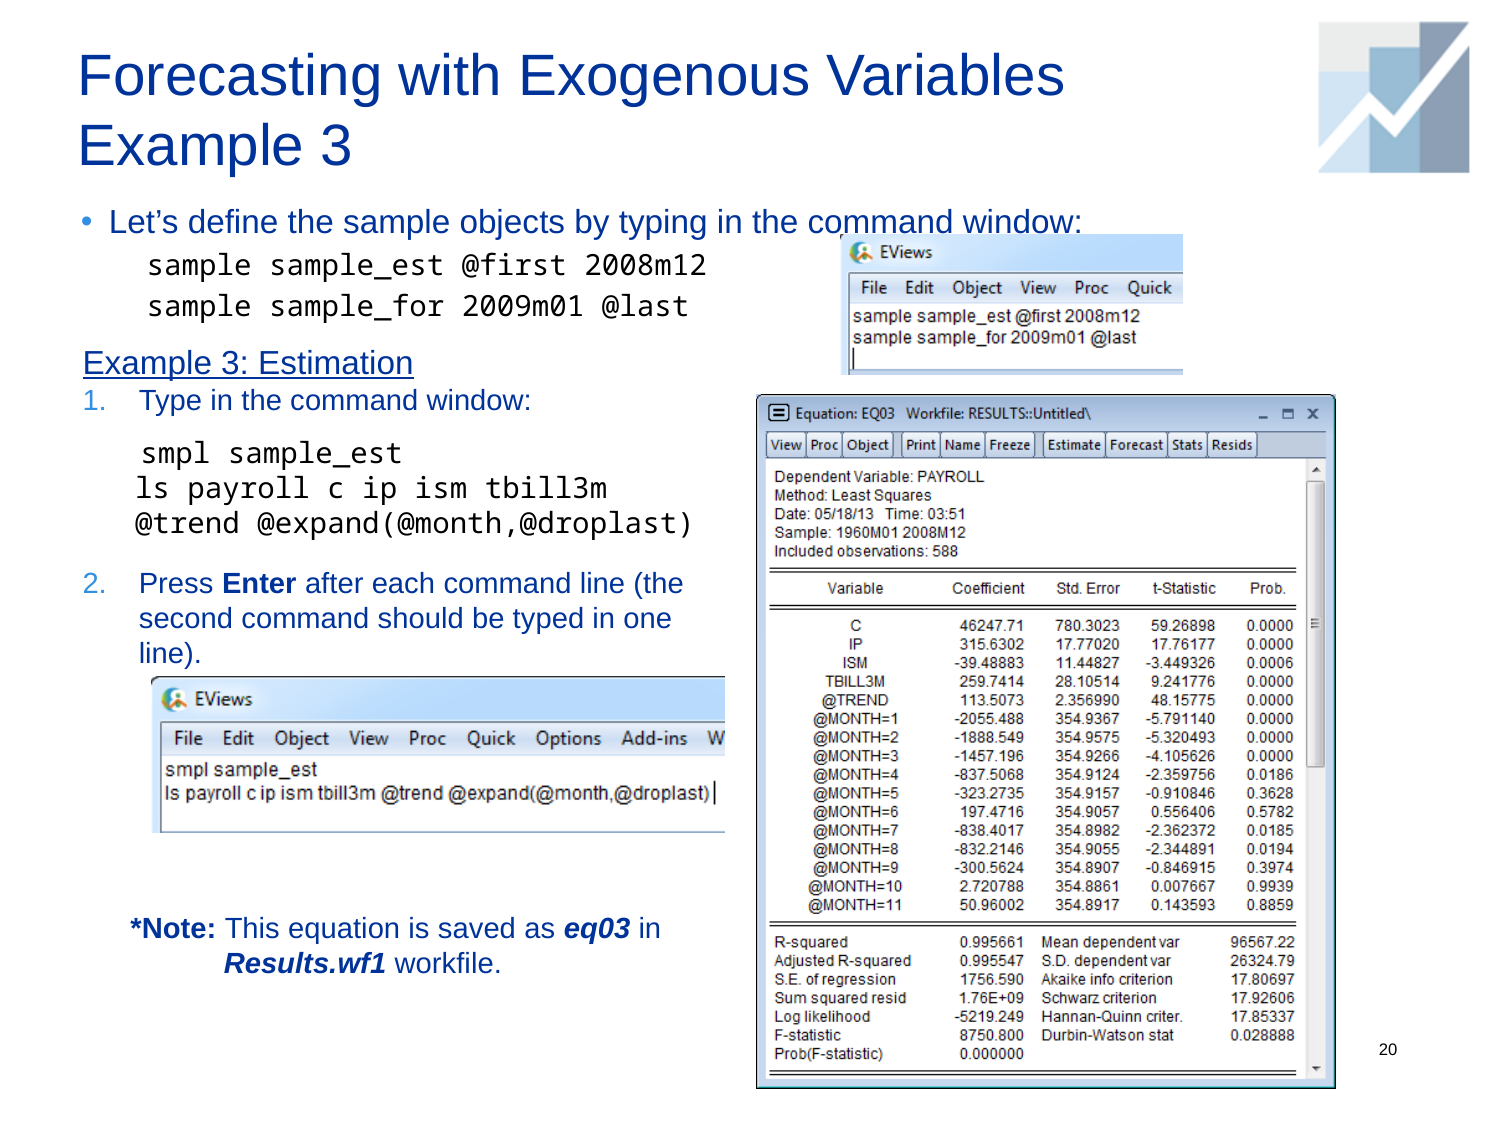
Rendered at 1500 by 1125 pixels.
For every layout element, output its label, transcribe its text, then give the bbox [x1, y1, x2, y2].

title Forecasting with Exogenous Variables Example 3 [62, 0, 1297, 185]
picture [151, 675, 726, 833]
list Let’s define the sample objects by typing in the command window: sample sample_est @first 2008m12 sample sample_for 2009m01 @last [65, 193, 1466, 363]
text_box *Note: This equation is saved as eq03 in Results.wf1 workfile. [115, 902, 726, 986]
picture [840, 234, 1183, 376]
picture [1300, 11, 1479, 181]
slide_number 20 [1340, 1015, 1413, 1067]
text_box Example 3: Estimation Type in the command window: smpl sample_est ls payroll c ip ism tbill3m @trend @expand(@month,@droplast) Press Enter after each command line (the second command should be typed in one line). [67, 333, 757, 562]
picture [756, 393, 1336, 1089]
